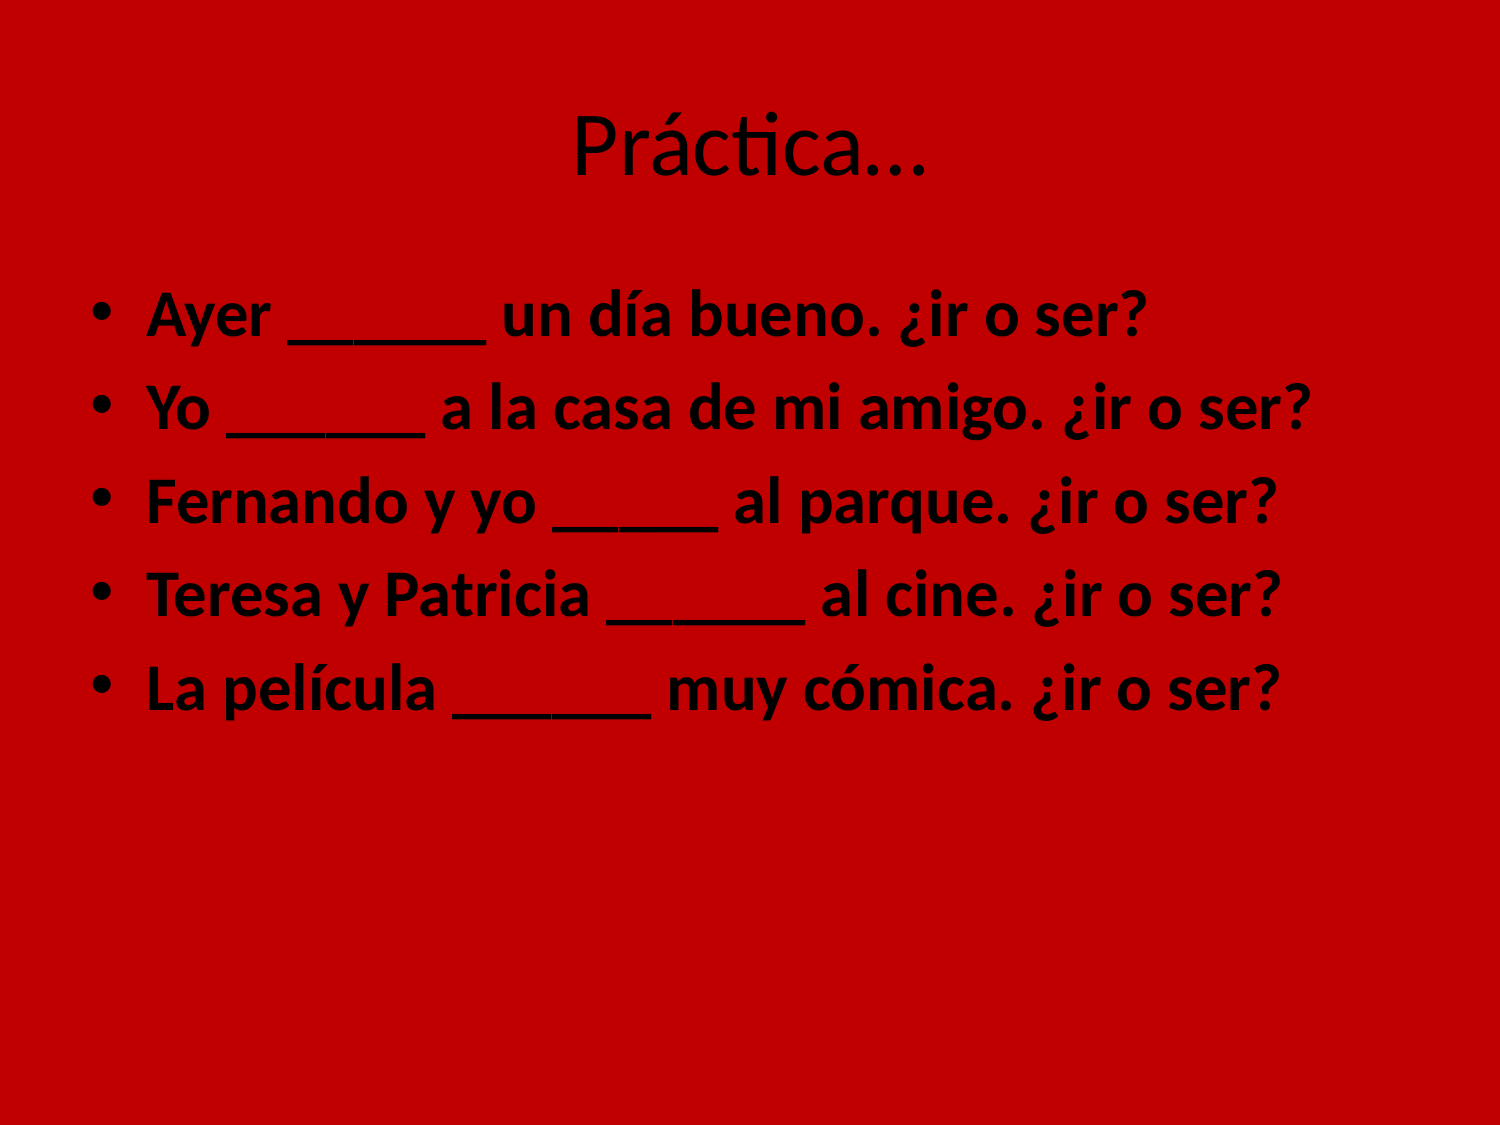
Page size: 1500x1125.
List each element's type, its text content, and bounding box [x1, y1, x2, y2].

list Ayer ______ un día bueno. ¿ir o ser? Yo ______ a la casa de mi amigo. ¿ir o ser? Fernando y yo _____ al parque. ¿ir o ser? Teresa y Patricia ______ al cine. ¿ir o ser? La película ______ muy cómica. ¿ir o ser? [75, 262, 1425, 1005]
title Práctica… [75, 45, 1425, 233]
